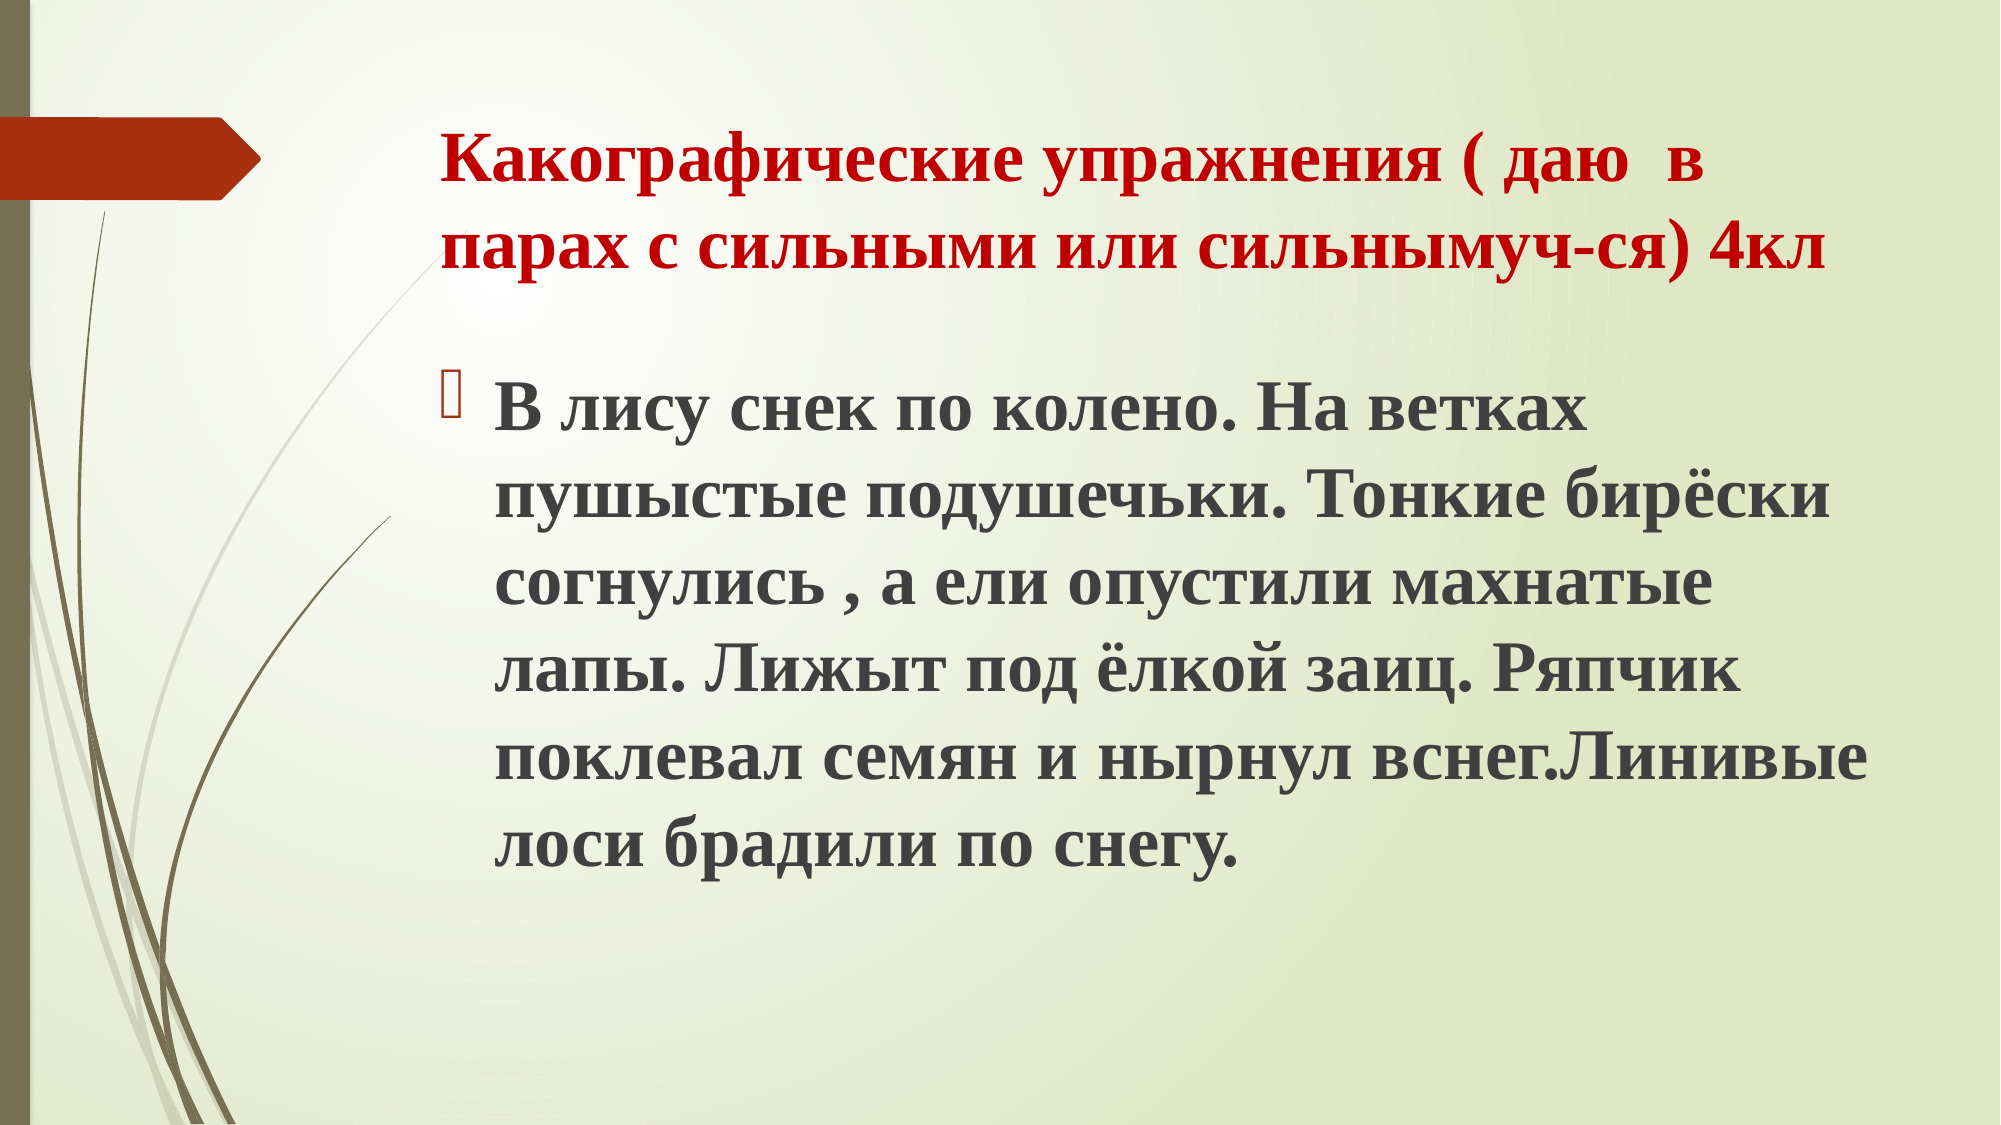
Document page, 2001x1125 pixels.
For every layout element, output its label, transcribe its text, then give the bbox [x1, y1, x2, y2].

list В лису снек по колено. На ветках пушыстые подушечьки. Тонкие бирёски согнулись , а ели опустили махнатые лапы. Лижыт под ёлкой заиц. Ряпчик поклевал семян и нырнул вснег.Линивые лоси брадили по снегу. [424, 350, 1888, 970]
title Какографические упражнения ( даю в парах с сильными или сильнымуч-ся) 4кл [425, 102, 1888, 313]
